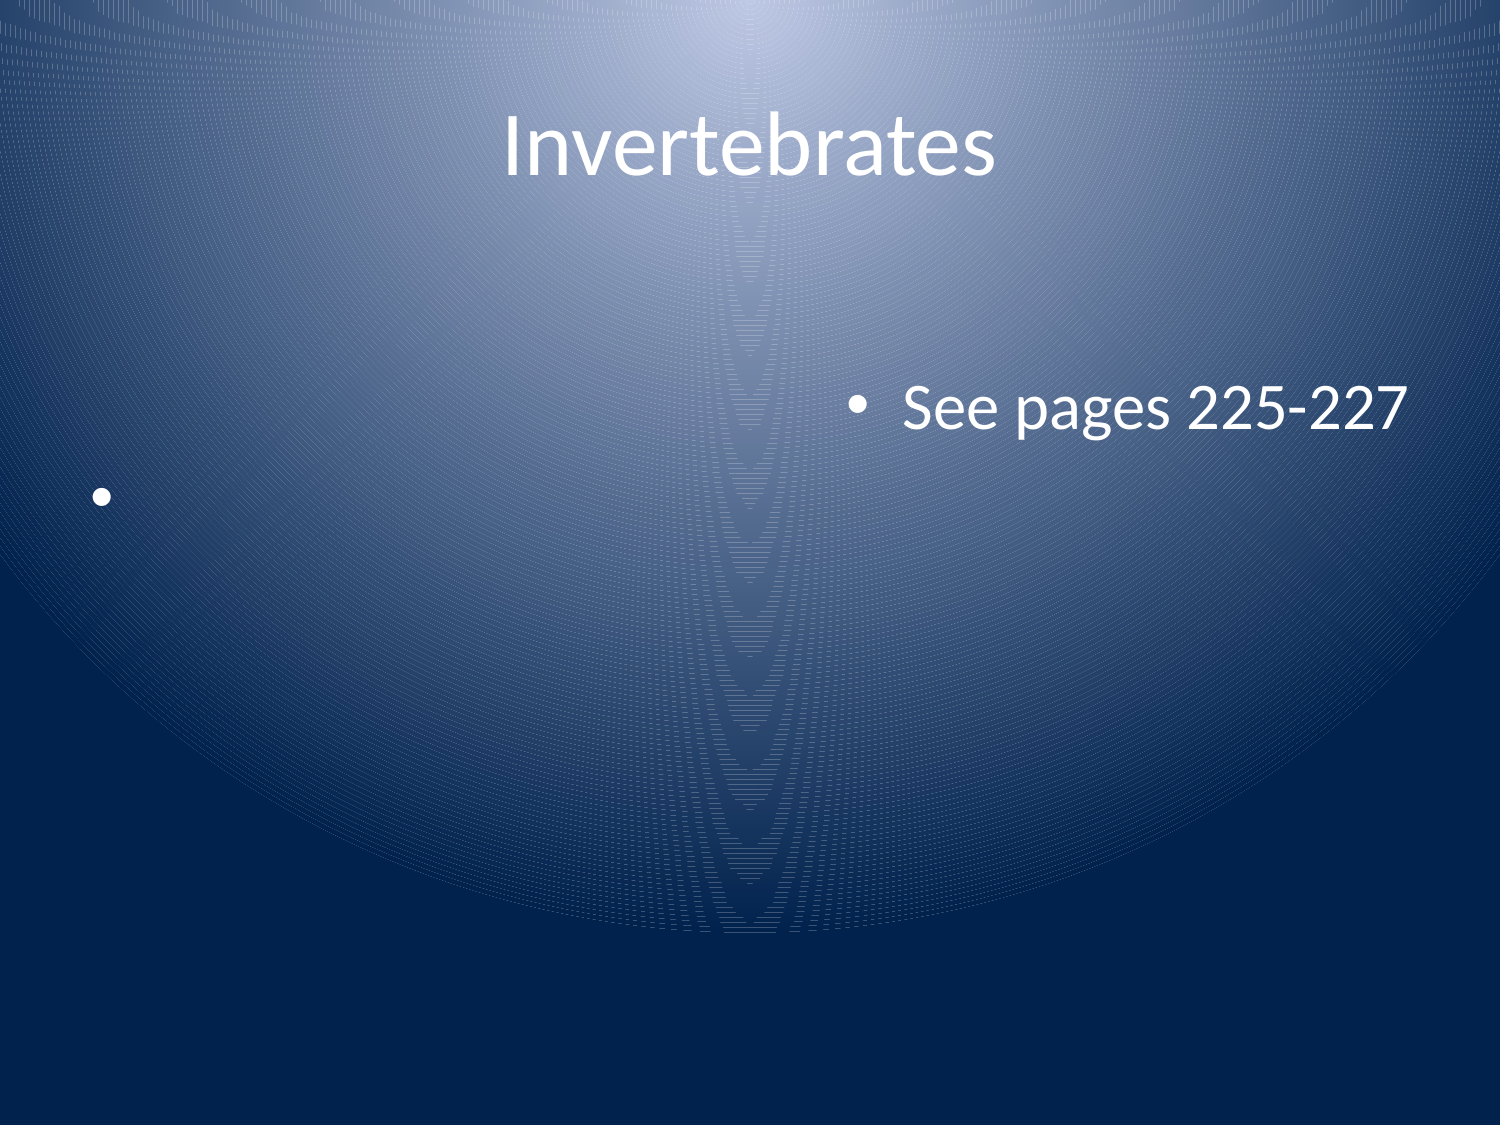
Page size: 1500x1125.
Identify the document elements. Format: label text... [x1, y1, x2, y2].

list See pages 225-227 [75, 262, 1425, 1005]
title Invertebrates [75, 45, 1425, 233]
